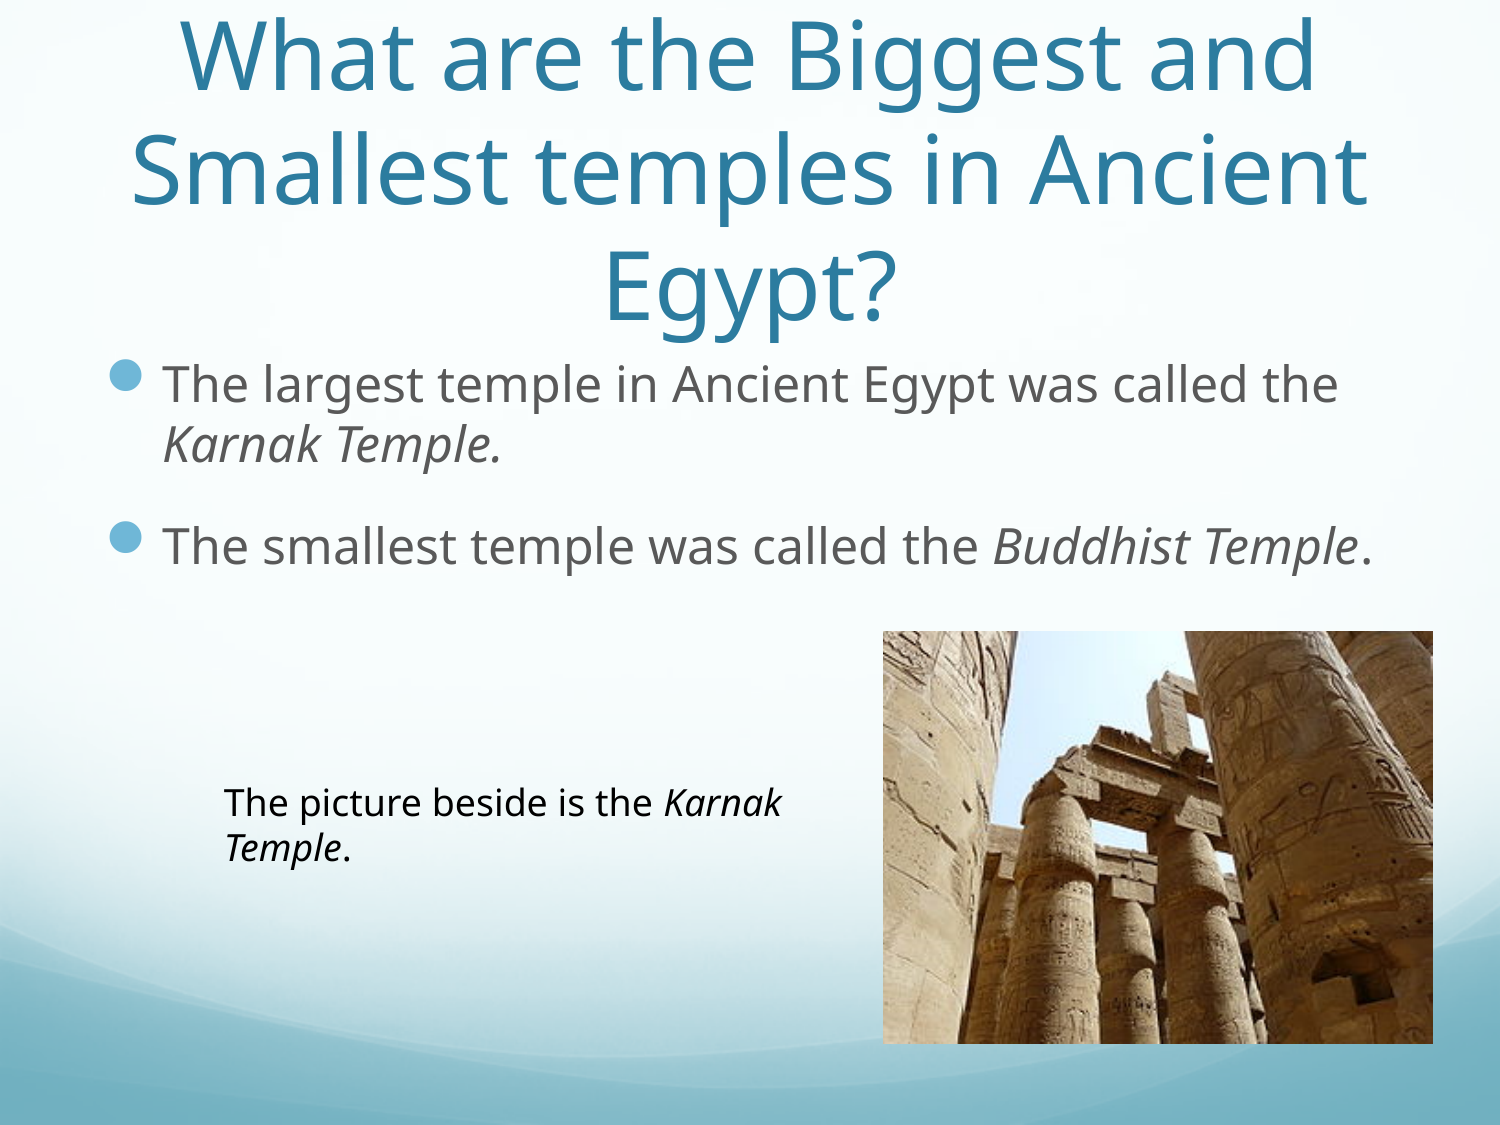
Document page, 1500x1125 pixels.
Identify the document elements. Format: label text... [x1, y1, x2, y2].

list The largest temple in Ancient Egypt was called the Karnak Temple. The smallest temple was called the Buddhist Temple. [90, 345, 1410, 1058]
title What are the Biggest and Smallest temples in Ancient Egypt? [90, 0, 1410, 345]
picture [882, 630, 1433, 1044]
text_box The picture beside is the Karnak Temple. [209, 771, 822, 876]
